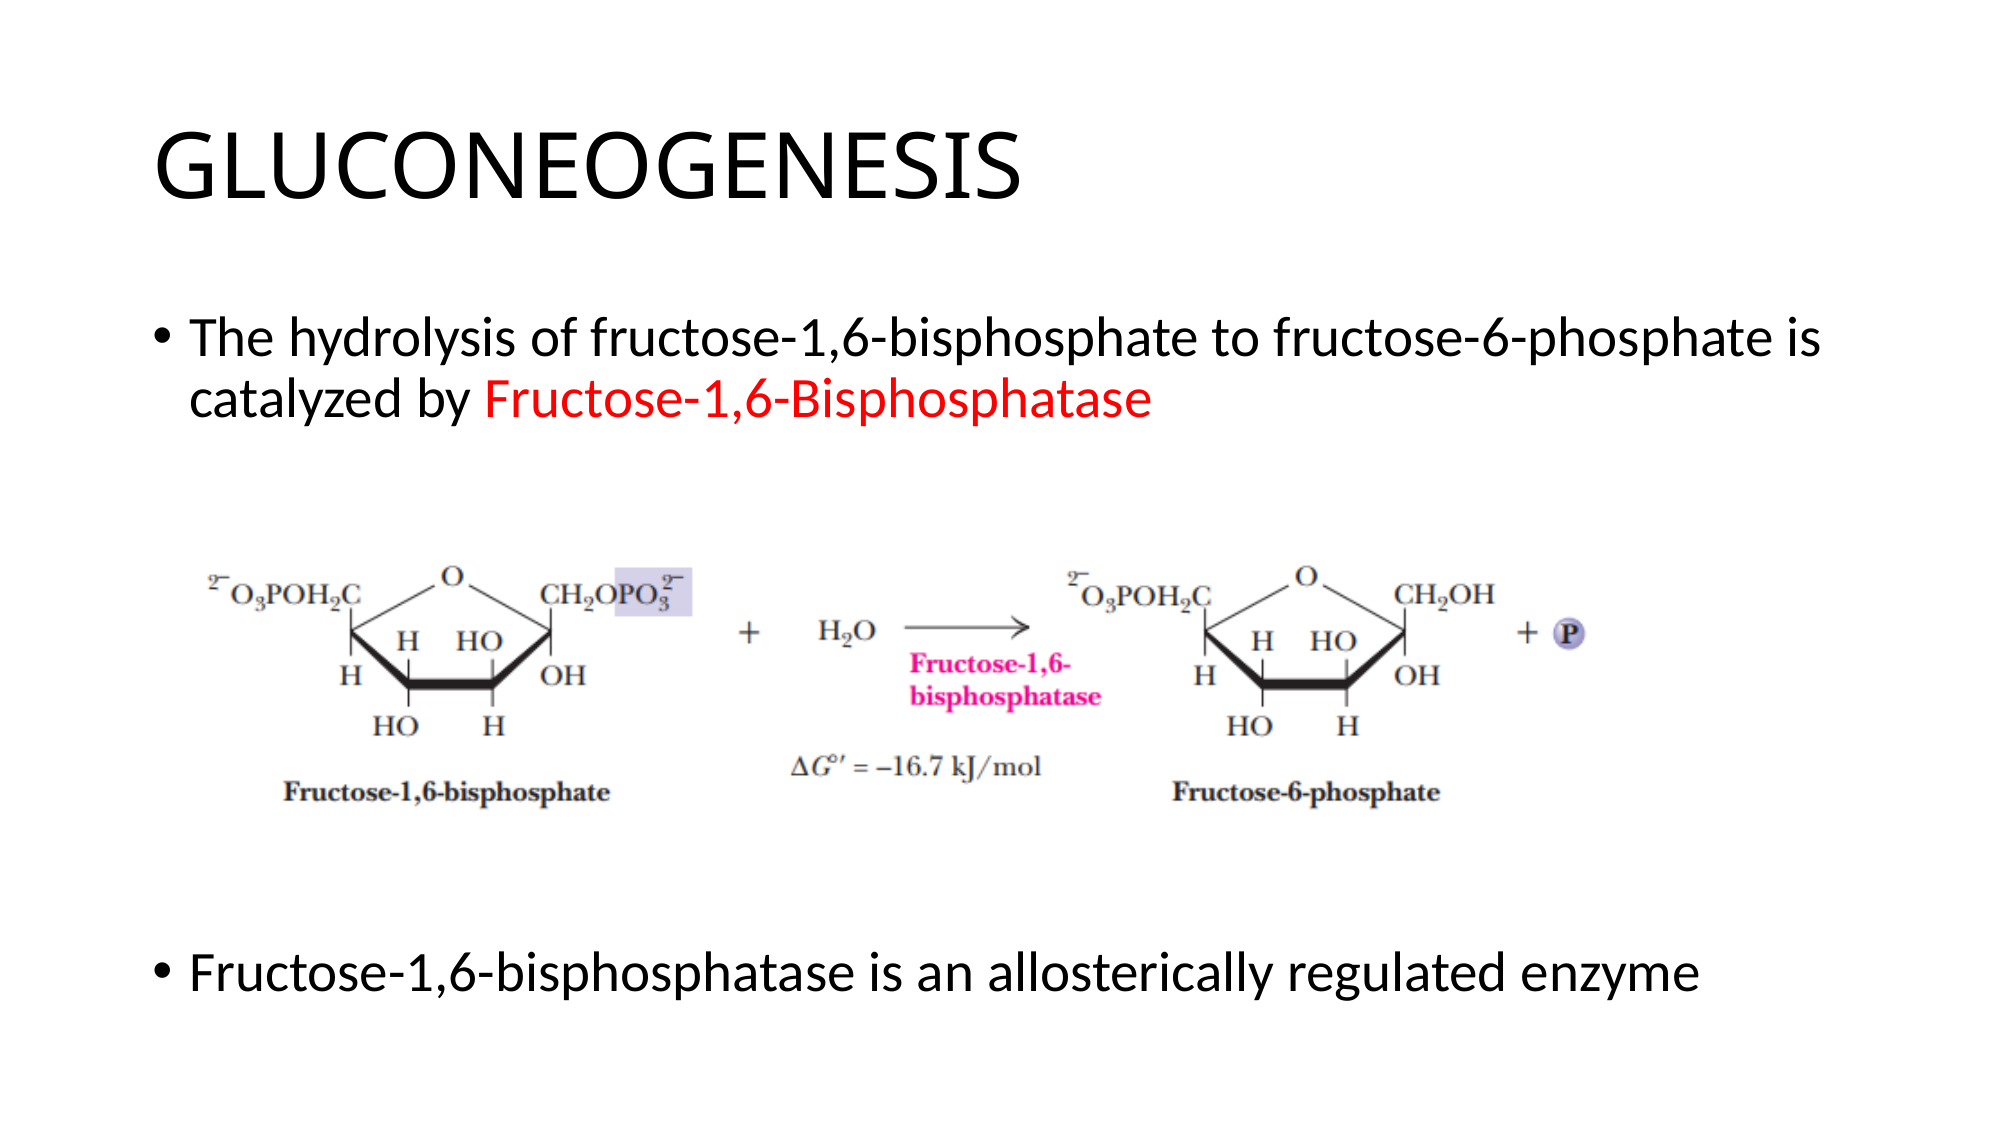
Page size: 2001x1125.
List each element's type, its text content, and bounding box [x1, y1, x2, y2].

title GLUCONEOGENESIS [137, 59, 1863, 278]
picture [189, 539, 1608, 821]
list The hydrolysis of fructose-1,6-bisphosphate to fructose-6-phosphate is catalyzed by Fructose-1,6-Bisphosphatase Fructose-1,6-bisphosphatase is an allosterically regulated enzyme [137, 299, 1863, 1014]
